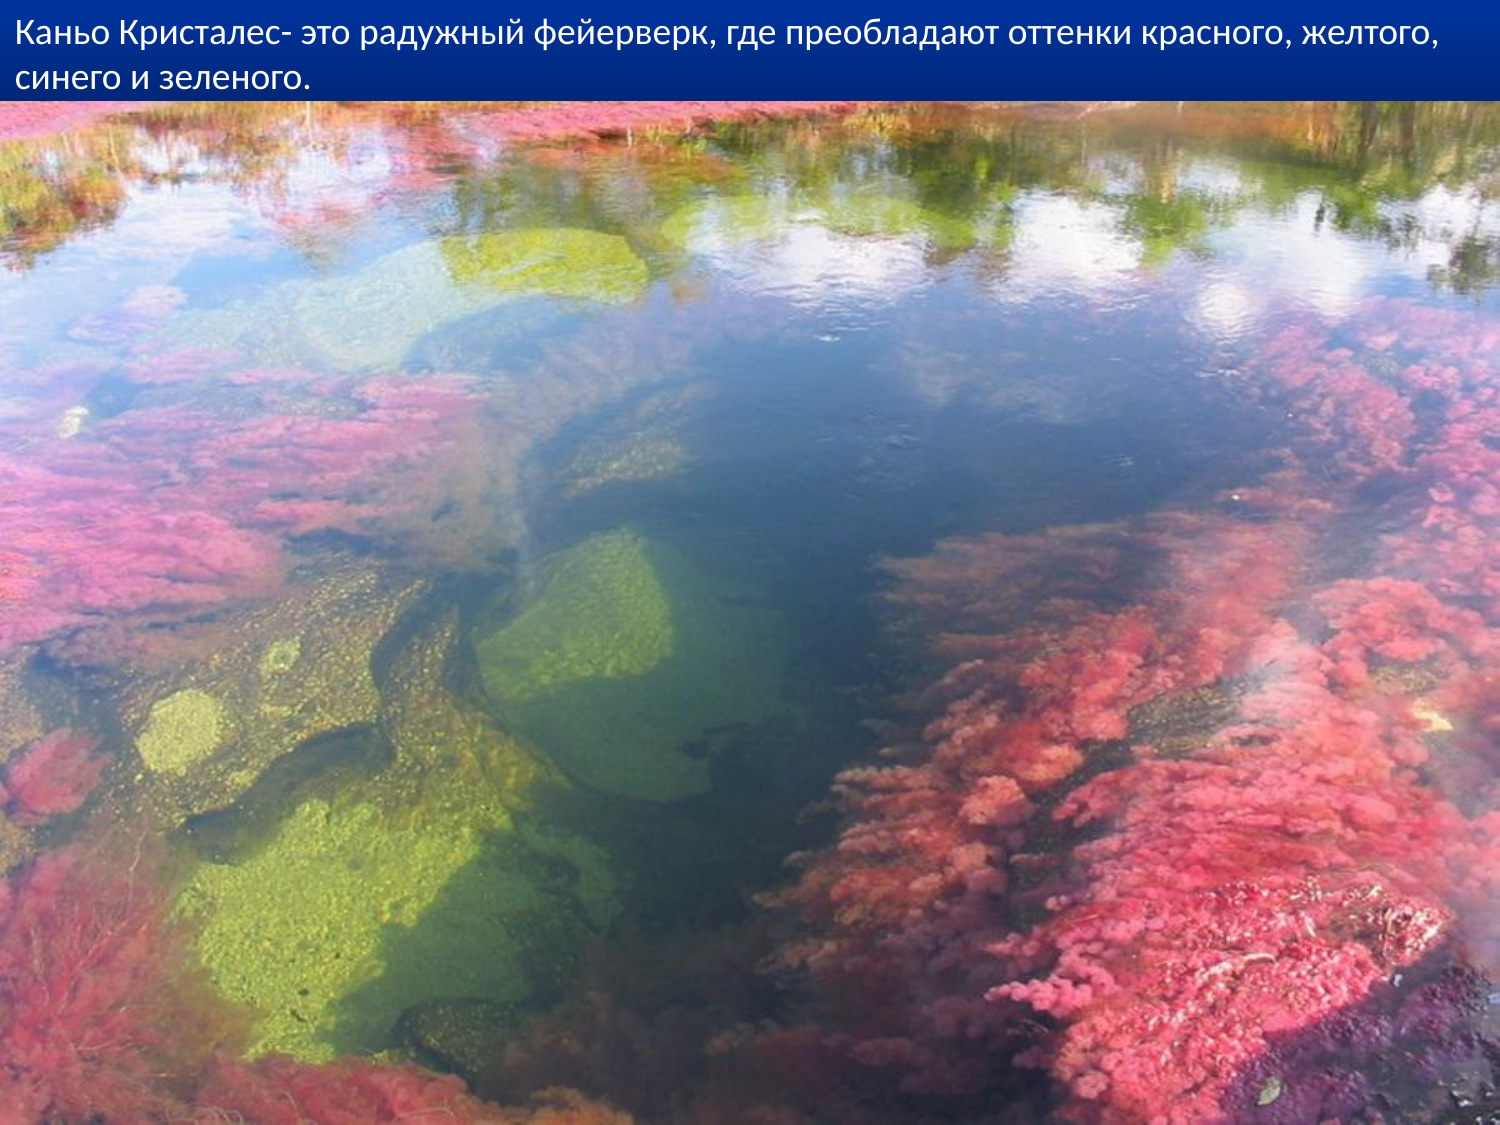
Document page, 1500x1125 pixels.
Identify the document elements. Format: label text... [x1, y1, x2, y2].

picture [0, 101, 1500, 1125]
text_box Каньо Кристалес- это радужный фейерверк, где преобладают оттенки красного, желтого, синего и зеленого. [0, 0, 1500, 101]
